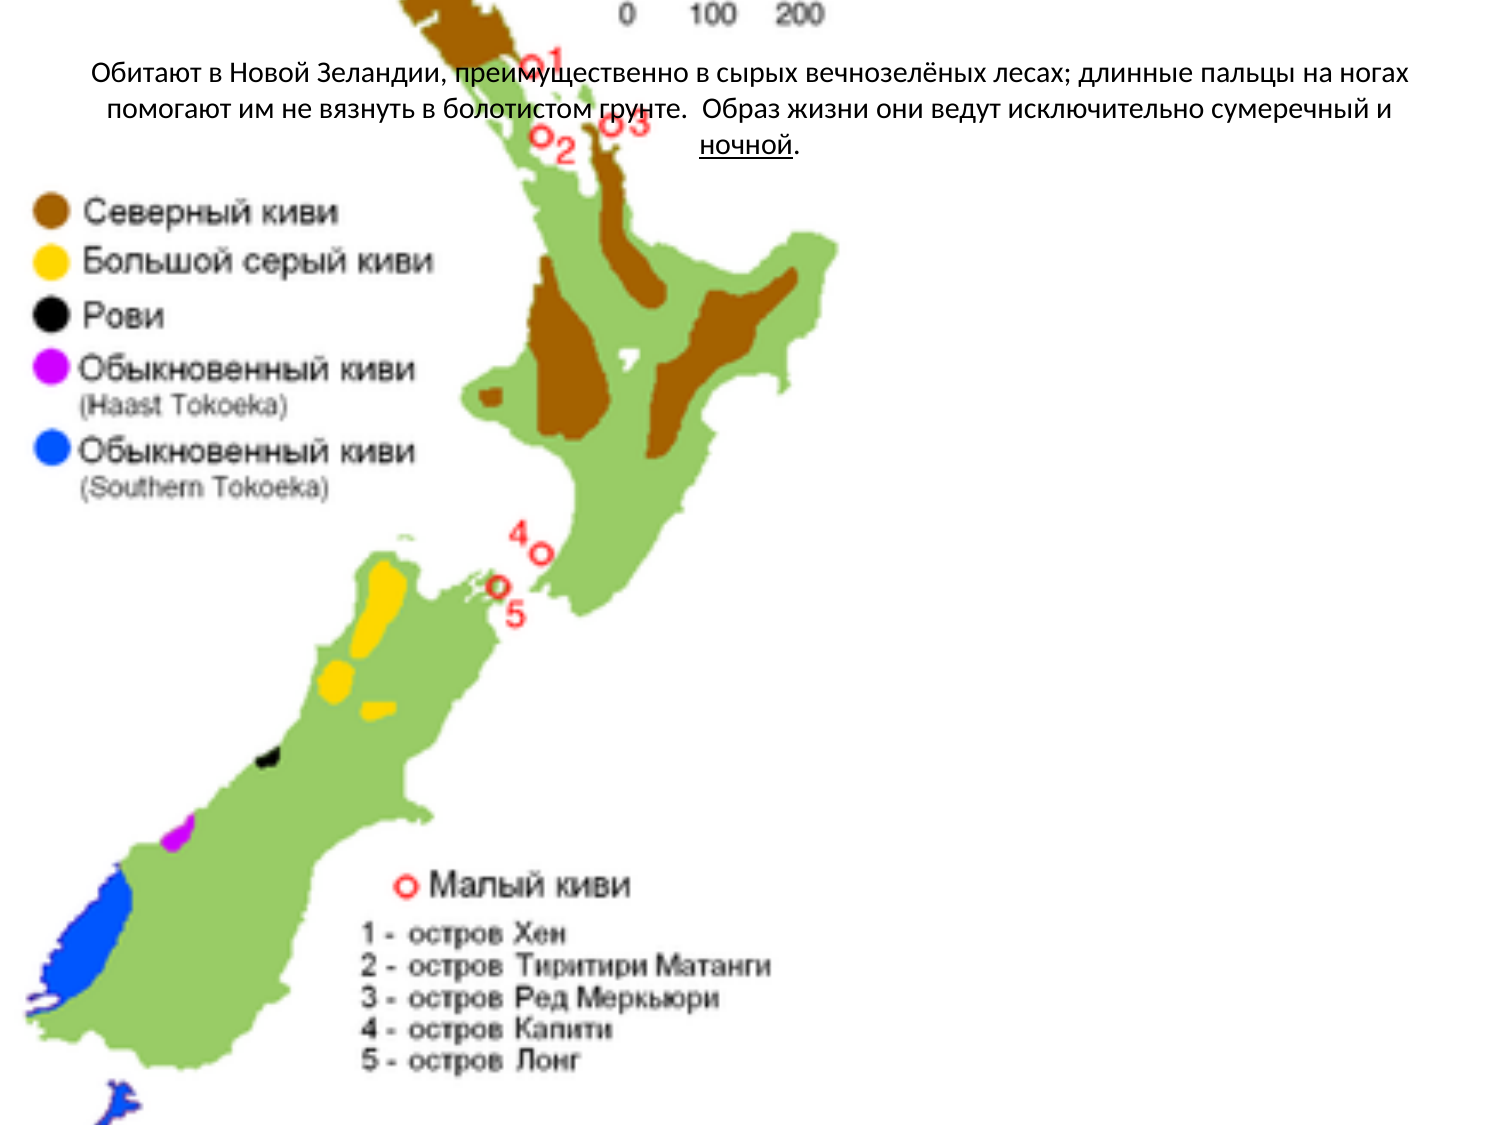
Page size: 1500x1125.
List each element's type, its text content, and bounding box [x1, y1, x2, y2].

picture [0, 0, 857, 1125]
title Обитают в Новой Зеландии, преимущественно в сырых вечнозелёных лесах; длинные пальцы на ногах помогают им не вязнуть в болотистом грунте. Образ жизни они ведут исключительно сумеречный и ночной. [860, 45, 1425, 232]
